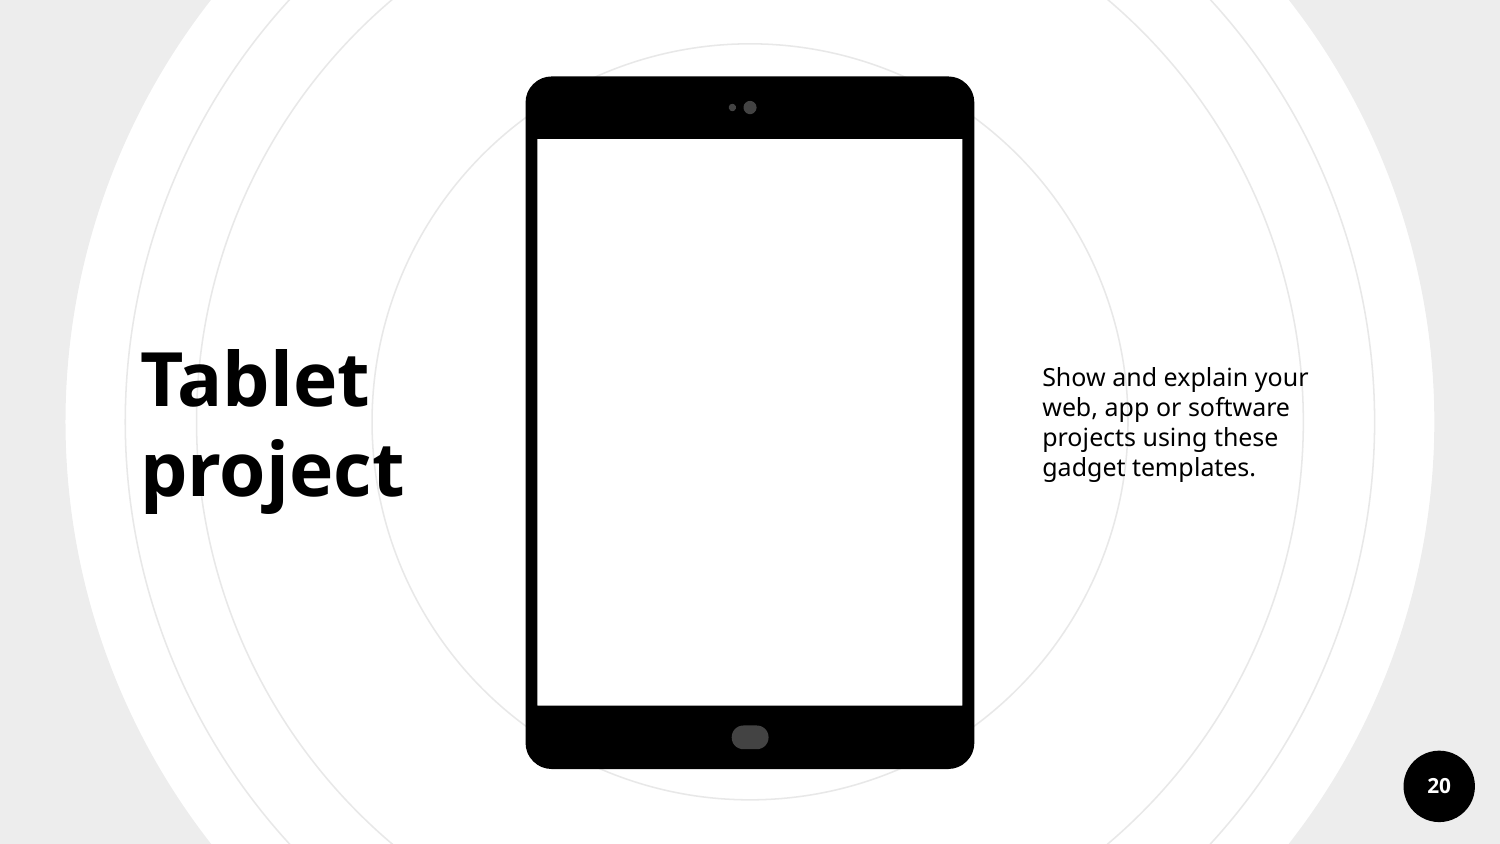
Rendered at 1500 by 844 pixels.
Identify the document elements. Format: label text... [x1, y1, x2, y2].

list Tablet project [125, 72, 473, 771]
slide_number 20 [1403, 750, 1475, 823]
list Show and explain your web, app or software projects using these gadget templates. [1027, 72, 1375, 771]
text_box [525, 76, 975, 770]
